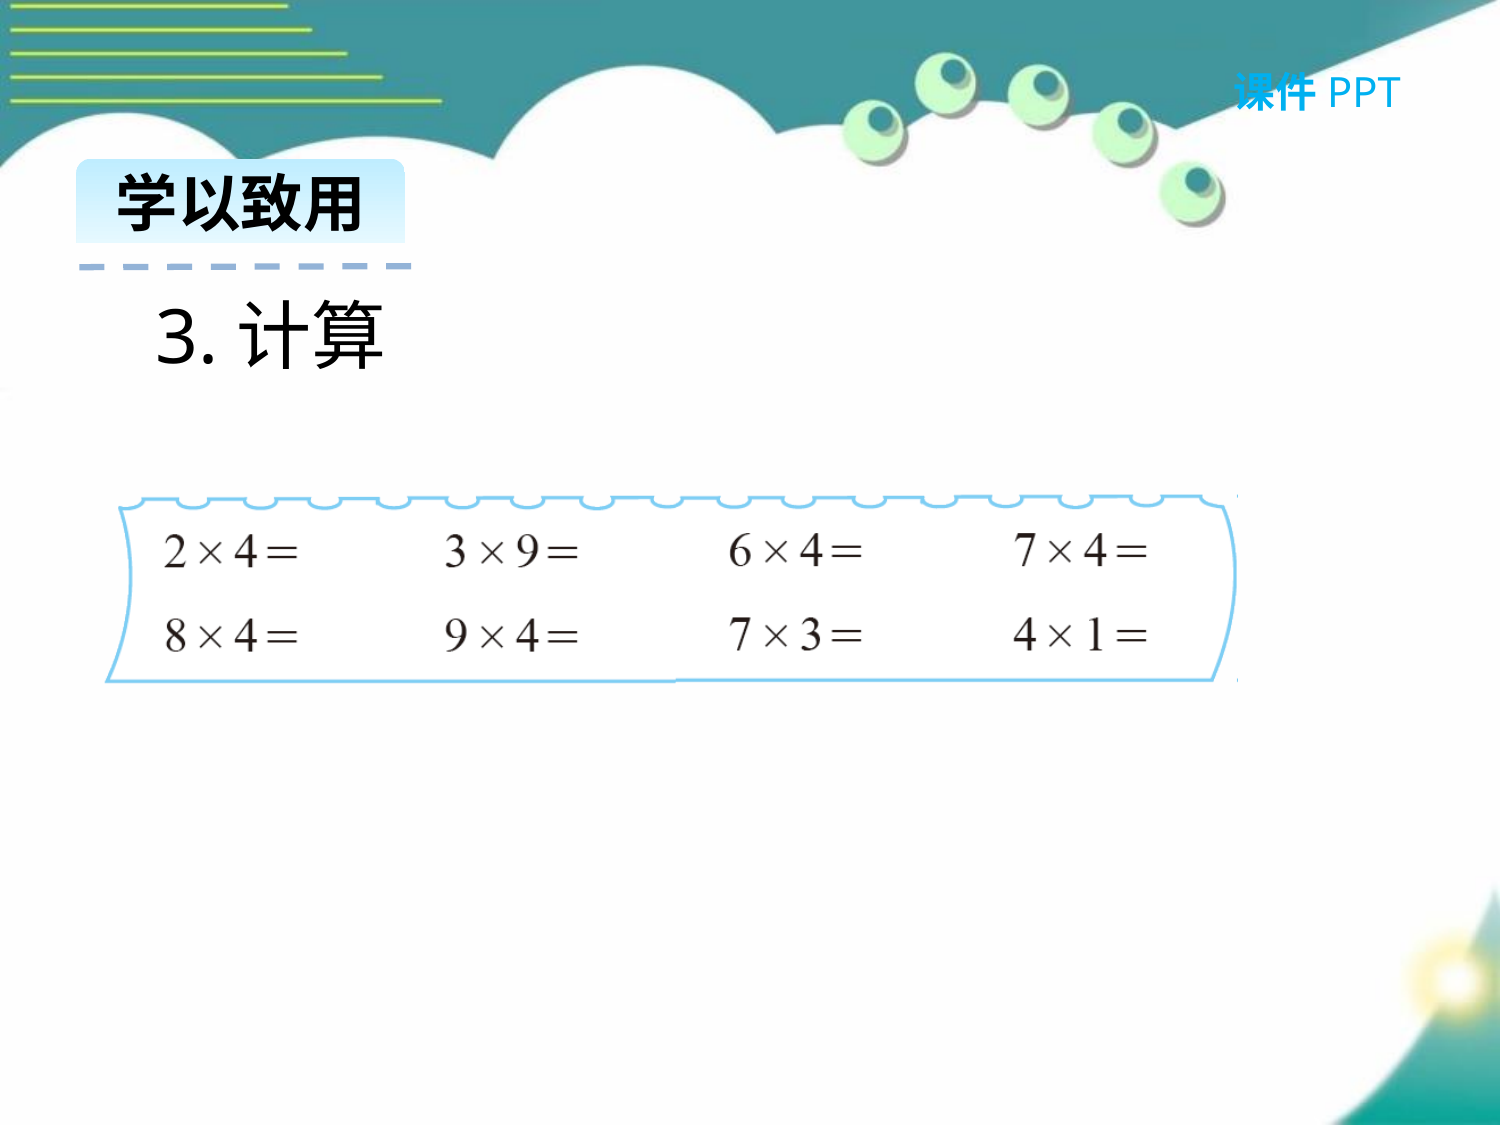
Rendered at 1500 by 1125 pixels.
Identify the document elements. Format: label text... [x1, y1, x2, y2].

text_box 课件PPT [1218, 58, 1418, 124]
picture [0, 0, 1500, 1125]
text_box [76, 158, 420, 268]
text_box 3.计算 [140, 281, 621, 386]
